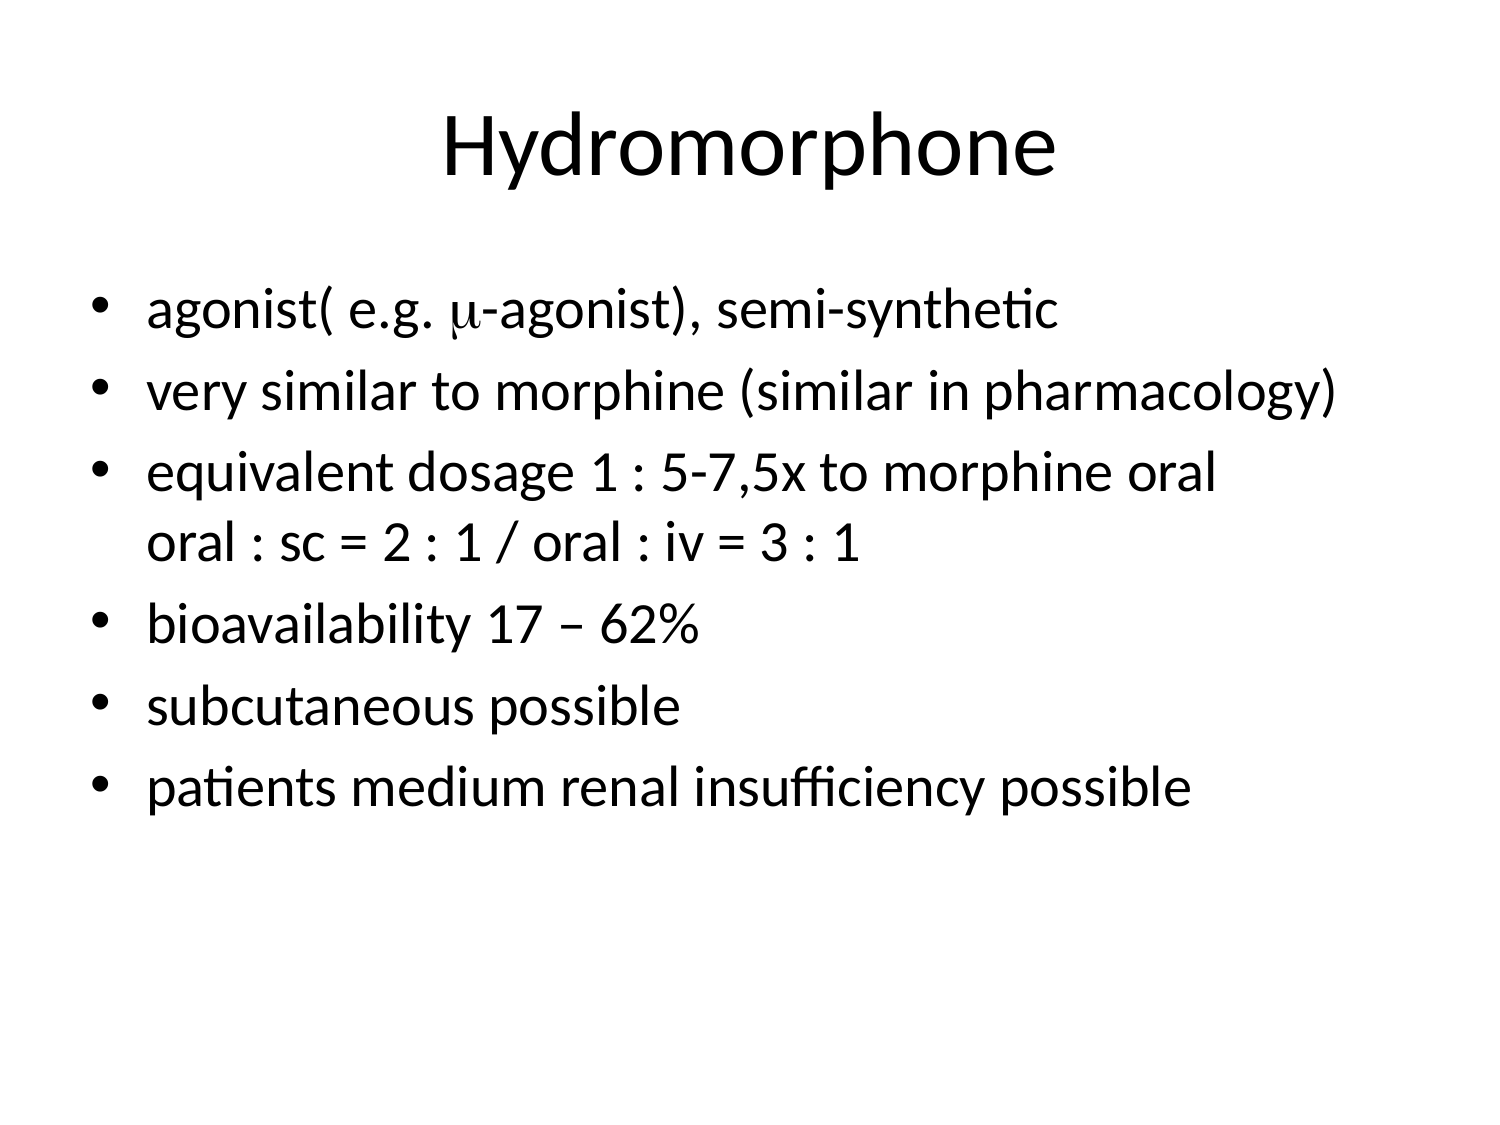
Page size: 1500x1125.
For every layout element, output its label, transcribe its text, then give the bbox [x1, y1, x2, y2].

list agonist( e.g. -agonist), semi-synthetic very similar to morphine (similar in pharmacology) equivalent dosage 1 : 5-7,5x to morphine oral oral : sc = 2 : 1 / oral : iv = 3 : 1 bioavailability 17 – 62% subcutaneous possible patients medium renal insufficiency possible [75, 262, 1425, 1005]
title Hydromorphone [75, 45, 1425, 233]
